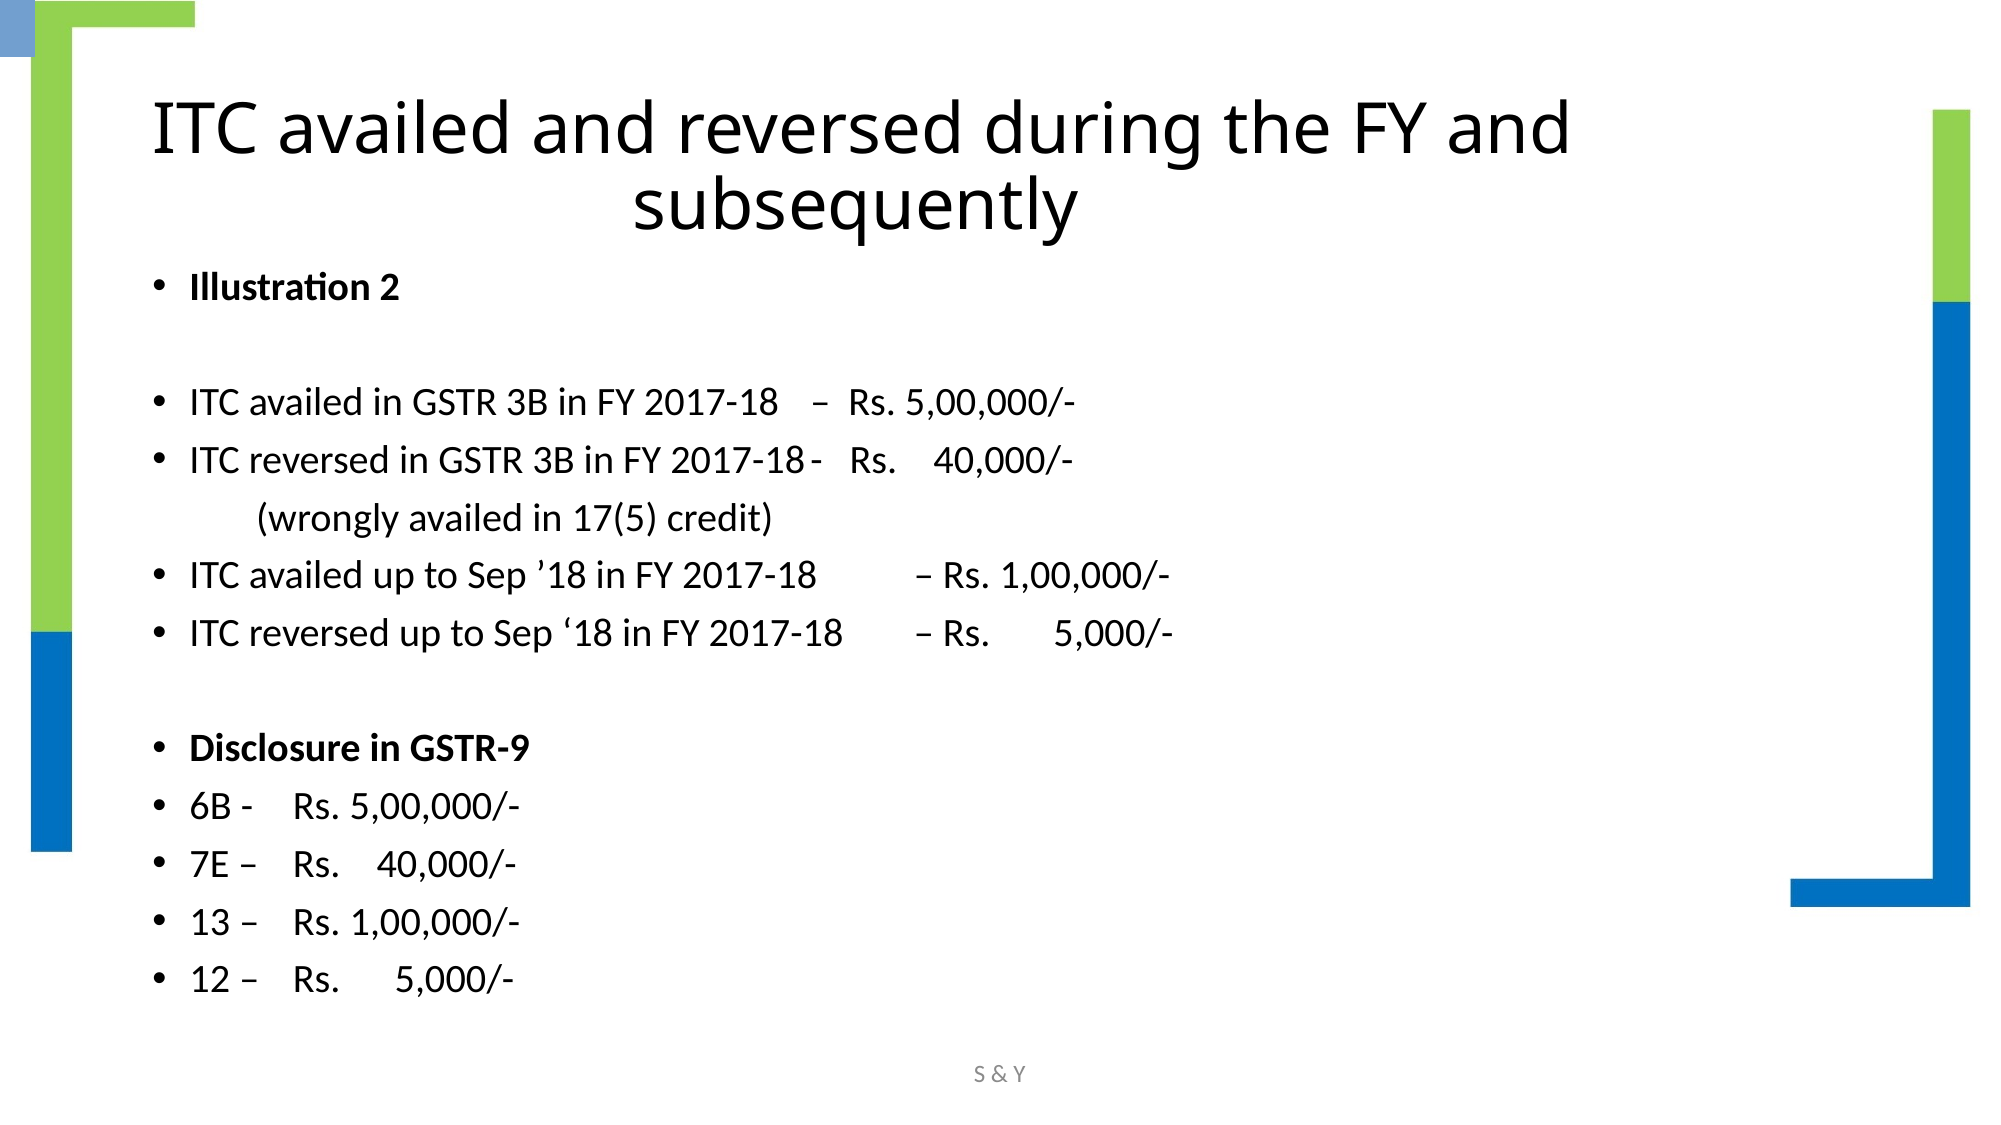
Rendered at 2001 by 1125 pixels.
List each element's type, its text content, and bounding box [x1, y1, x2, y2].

title ITC availed and reversed during the FY and subsequently [137, 59, 1863, 258]
picture [0, 0, 2001, 1125]
footer S & Y [662, 1042, 1338, 1103]
list Illustration 2 ITC availed in GSTR 3B in FY 2017-18 – Rs. 5,00,000/- ITC reversed in GSTR 3B in FY 2017-18 - Rs. 40,000/- (wrongly availed in 17(5) credit) ITC availed up to Sep ’18 in FY 2017-18 – Rs. 1,00,000/- ITC reversed up to Sep ‘18 in FY 2017-18 – Rs. 5,000/- Disclosure in GSTR-9 6B - Rs. 5,00,000/- 7E – Rs. 40,000/- 13 – Rs. 1,00,000/- 12 – Rs. 5,000/- [137, 258, 1863, 1014]
